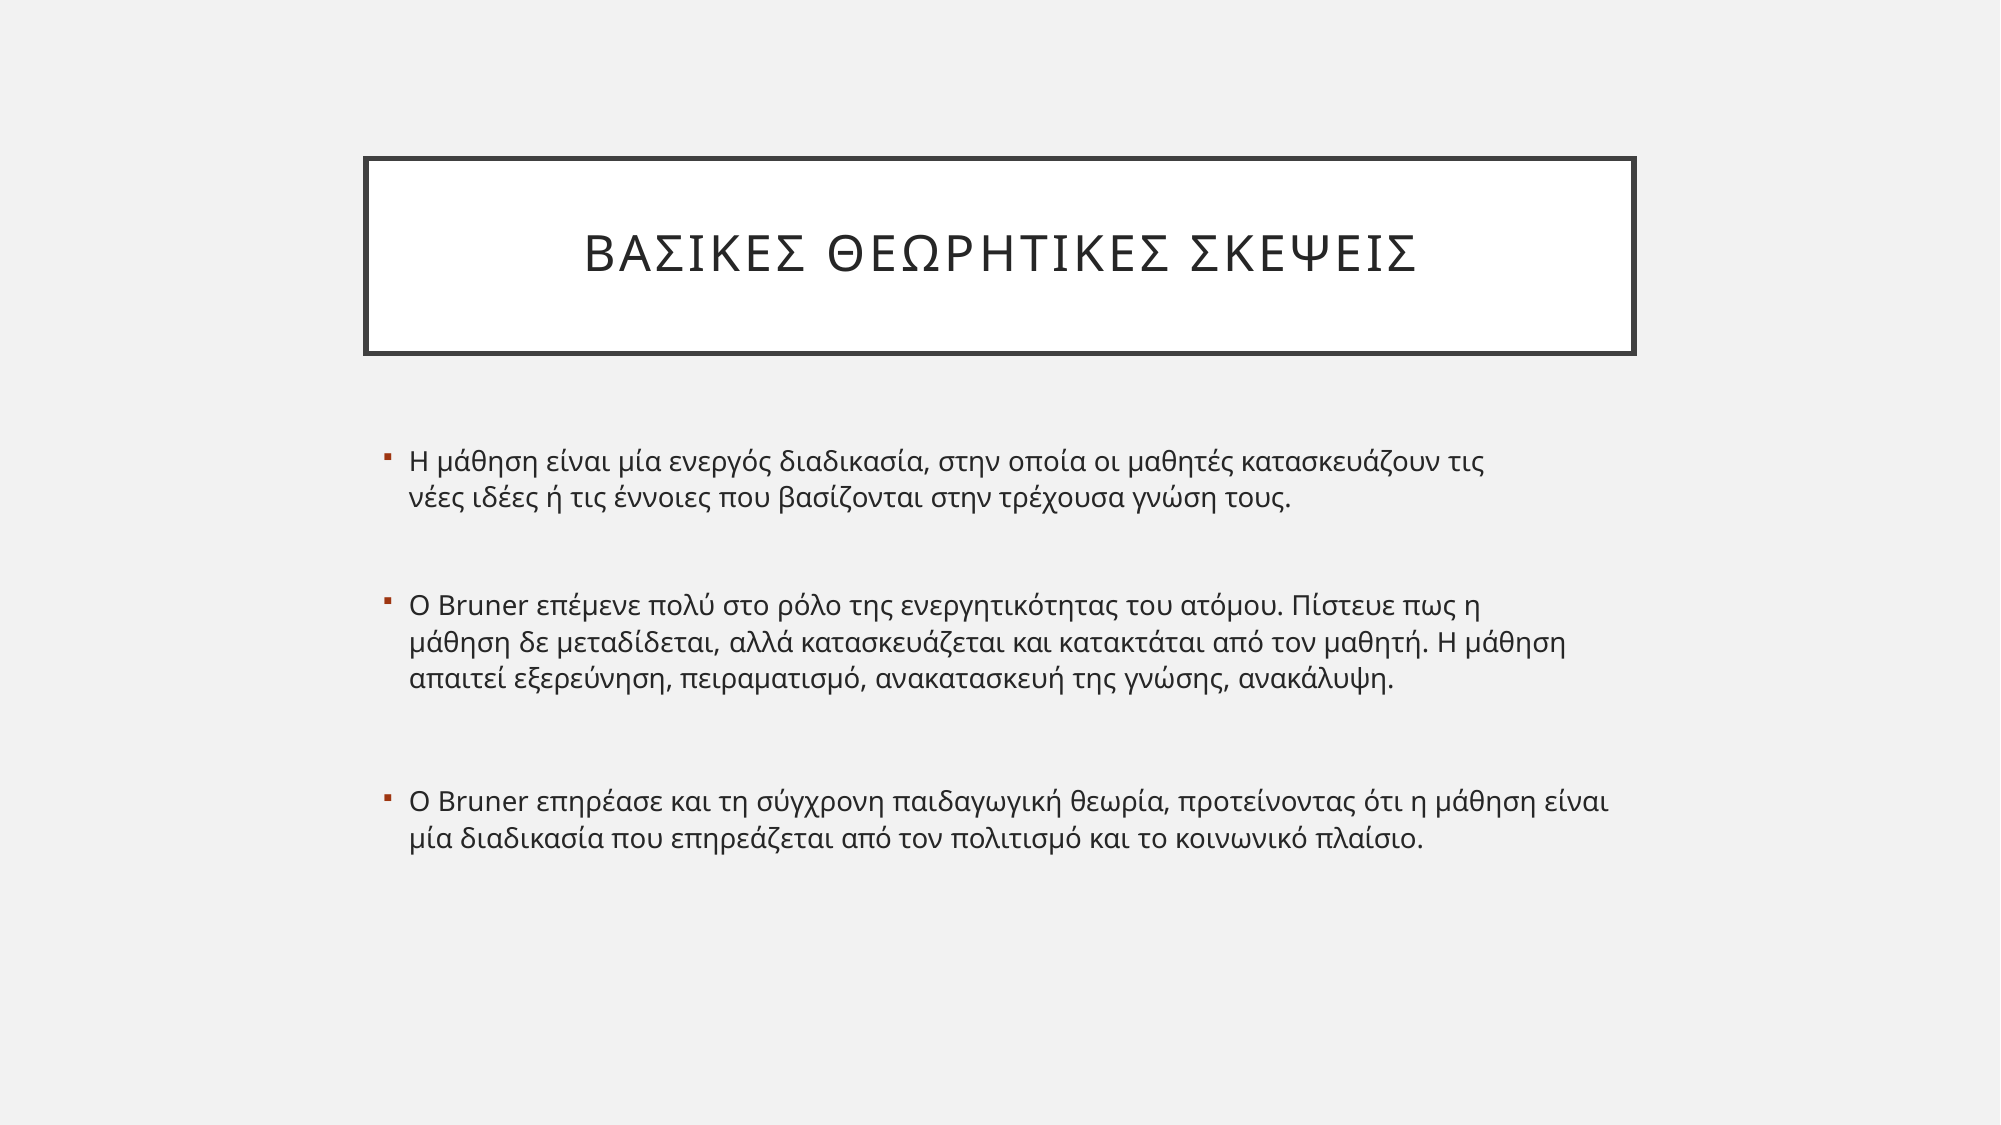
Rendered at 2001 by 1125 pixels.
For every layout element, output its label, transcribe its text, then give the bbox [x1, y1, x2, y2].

list Η μάθηση είναι μία ενεργός διαδικασία, στην οποία οι μαθητές κατασκευάζουν τις νέες ιδέες ή τις έννοιες που βασίζονται στην τρέχουσα γνώση τους. Ο Bruner επέμενε πολύ στο ρόλο της ενεργητικότητας του ατόμου. Πίστευε πως η μάθηση δε μεταδίδεται, αλλά κατασκευάζεται και κατακτάται από τον μαθητή. Η μάθηση απαιτεί εξερεύνηση, πειραματισμό, ανακατασκευή της γνώσης, ανακάλυψη. Ο Bruner επηρέασε και τη σύγχρονη παιδαγωγική θεωρία, προτείνοντας ότι η μάθηση είναι μία διαδικασία που επηρεάζεται από τον πολιτισμό και το κοινωνικό πλαίσιο. [366, 432, 1634, 942]
title Βασικεσ θεωρητικεσ σκεψεισ [363, 156, 1637, 356]
